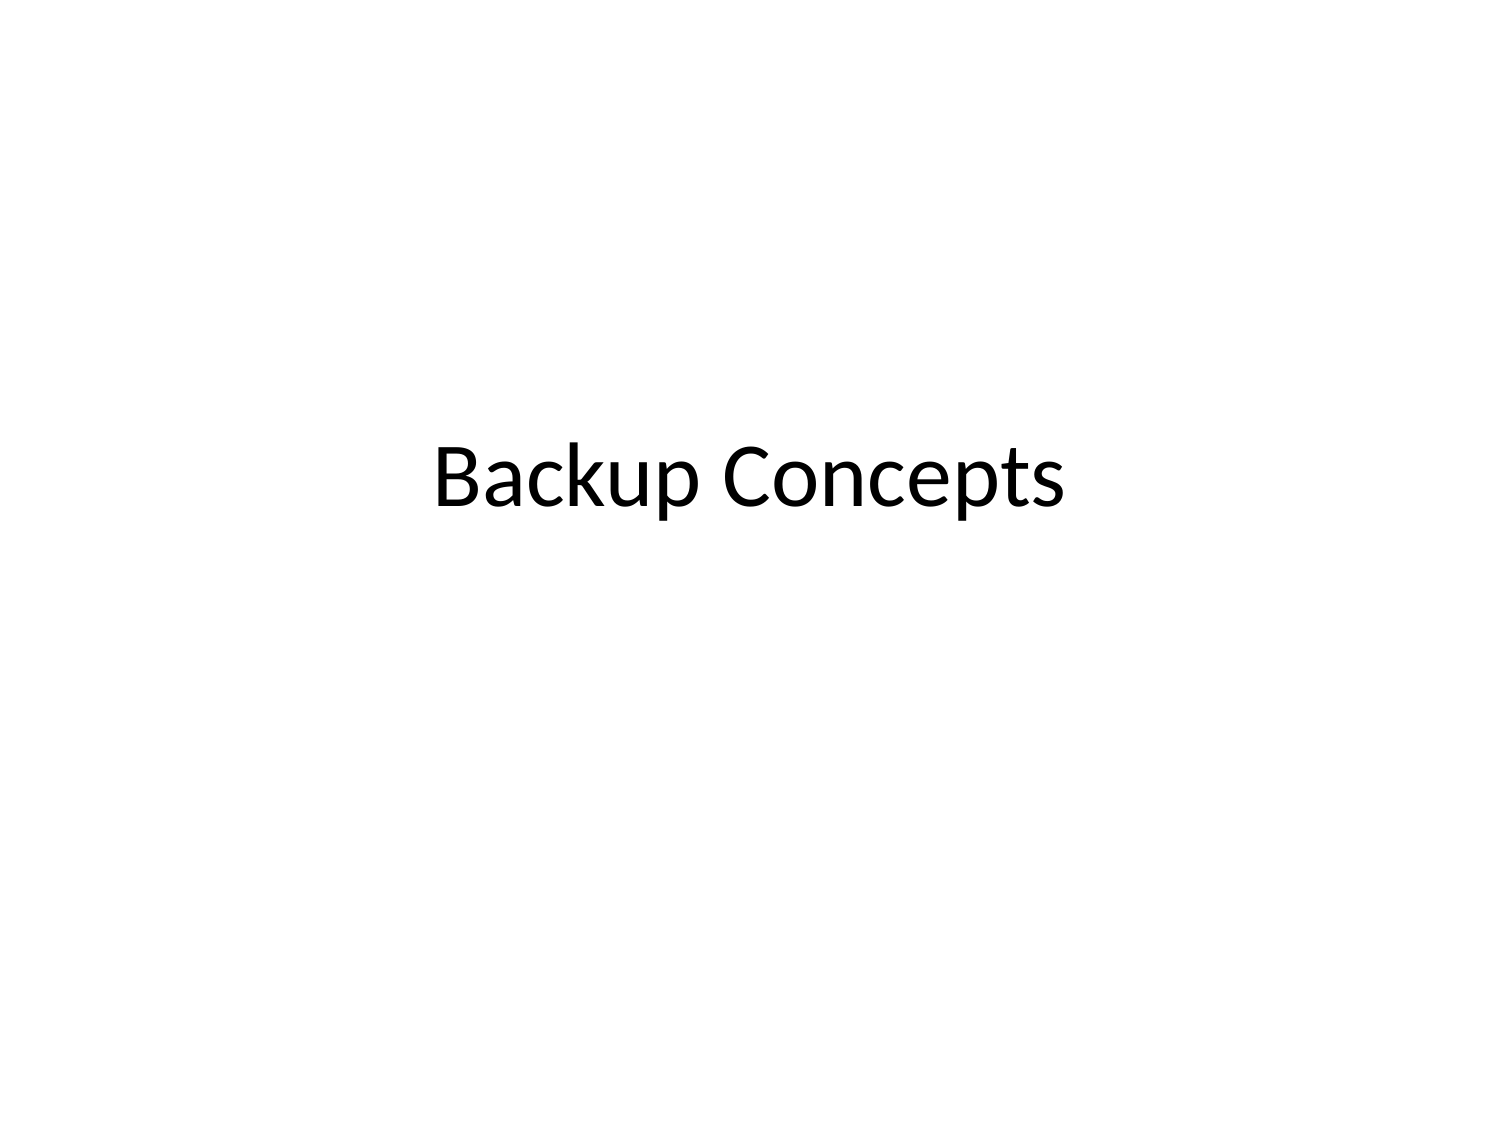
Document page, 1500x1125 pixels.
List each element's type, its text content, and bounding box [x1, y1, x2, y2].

title Backup Concepts [112, 349, 1388, 591]
